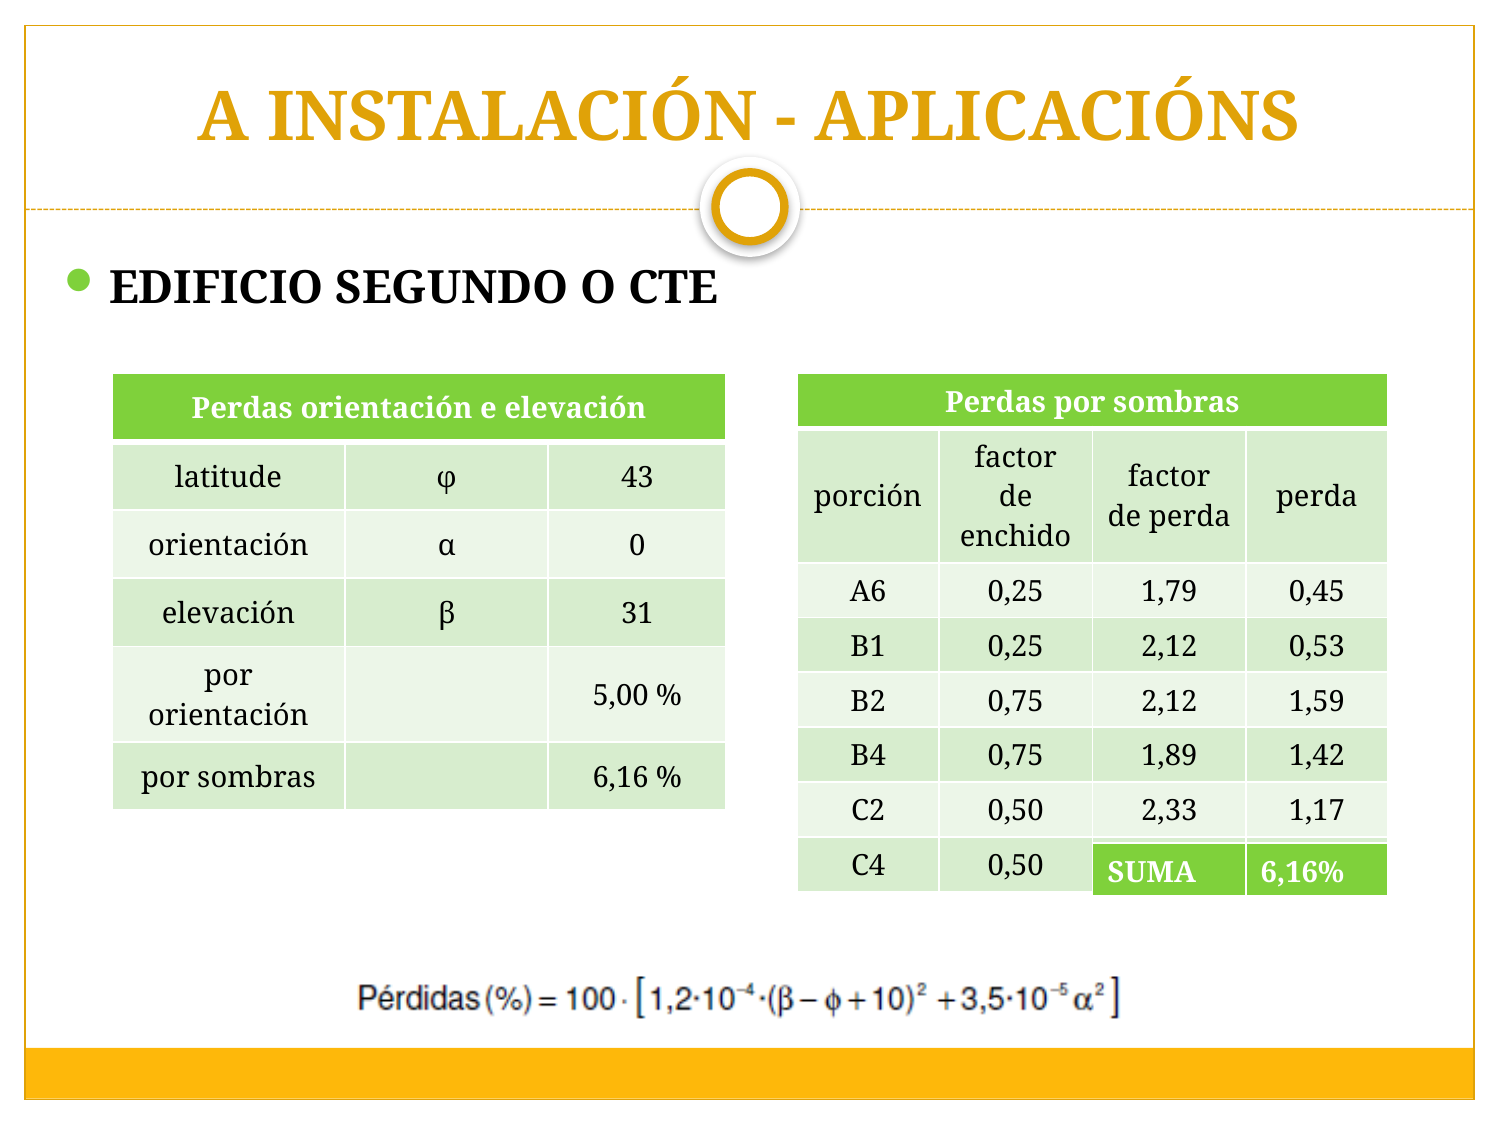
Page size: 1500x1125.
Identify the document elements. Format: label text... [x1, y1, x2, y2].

table_cell α [346, 511, 547, 577]
table_cell 0,25 [940, 618, 1092, 671]
table_cell por orientación [113, 647, 344, 741]
table_cell factor de perda [1093, 431, 1245, 562]
table_cell φ [346, 445, 547, 509]
table_cell latitude [113, 445, 344, 509]
table_cell orientación [113, 511, 344, 577]
table_cell β [346, 579, 547, 646]
table_cell 31 [549, 579, 725, 646]
table_cell [346, 743, 547, 809]
table_cell 43 [549, 445, 725, 509]
table_cell 6,16 % [549, 743, 725, 809]
table_cell C4 [798, 838, 938, 891]
table_cell 0,50 [940, 838, 1092, 891]
title A INSTALACIÓN - APLICACIÓNS [49, 37, 1450, 162]
table_cell 1,17 [1247, 783, 1387, 836]
table_cell 0,53 [1247, 618, 1387, 671]
table_cell 2,12 [1093, 673, 1245, 726]
table_cell 1,01 [1247, 838, 1387, 842]
table_cell 2,33 [1093, 783, 1245, 836]
table_cell 0,75 [940, 728, 1092, 781]
table_cell B2 [798, 673, 938, 726]
picture [348, 975, 1155, 1027]
table_cell B1 [798, 618, 938, 671]
table_cell 0,45 [1247, 564, 1387, 617]
table_cell B4 [798, 728, 938, 781]
table_cell porción [798, 431, 938, 562]
table_cell elevación [113, 579, 344, 646]
table_cell 1,42 [1247, 728, 1387, 781]
table_cell factor de enchido [940, 431, 1092, 562]
table_header SUMA [1093, 844, 1245, 895]
table_cell A6 [798, 564, 938, 617]
table_cell 1,59 [1247, 673, 1387, 726]
table_cell por sombras [113, 743, 344, 809]
table_cell 2,01 [1093, 838, 1245, 842]
table_cell 0 [549, 511, 725, 577]
table_cell 0,75 [940, 673, 1092, 726]
table_cell [346, 647, 547, 741]
table_cell perda [1247, 431, 1387, 562]
table_cell C2 [798, 783, 938, 836]
table_header Perdas por sombras [798, 374, 1387, 426]
list EDIFICIO SEGUNDO O CTE [49, 250, 1445, 1001]
table_cell 2,12 [1093, 618, 1245, 671]
table_cell 5,00 % [549, 647, 725, 741]
table_cell 0,50 [940, 783, 1092, 836]
table_header Perdas orientación e elevación [113, 374, 725, 439]
table_cell 1,79 [1093, 564, 1245, 617]
table_cell 0,25 [940, 564, 1092, 617]
table_header 6,16% [1247, 844, 1387, 895]
table_cell 1,89 [1093, 728, 1245, 781]
